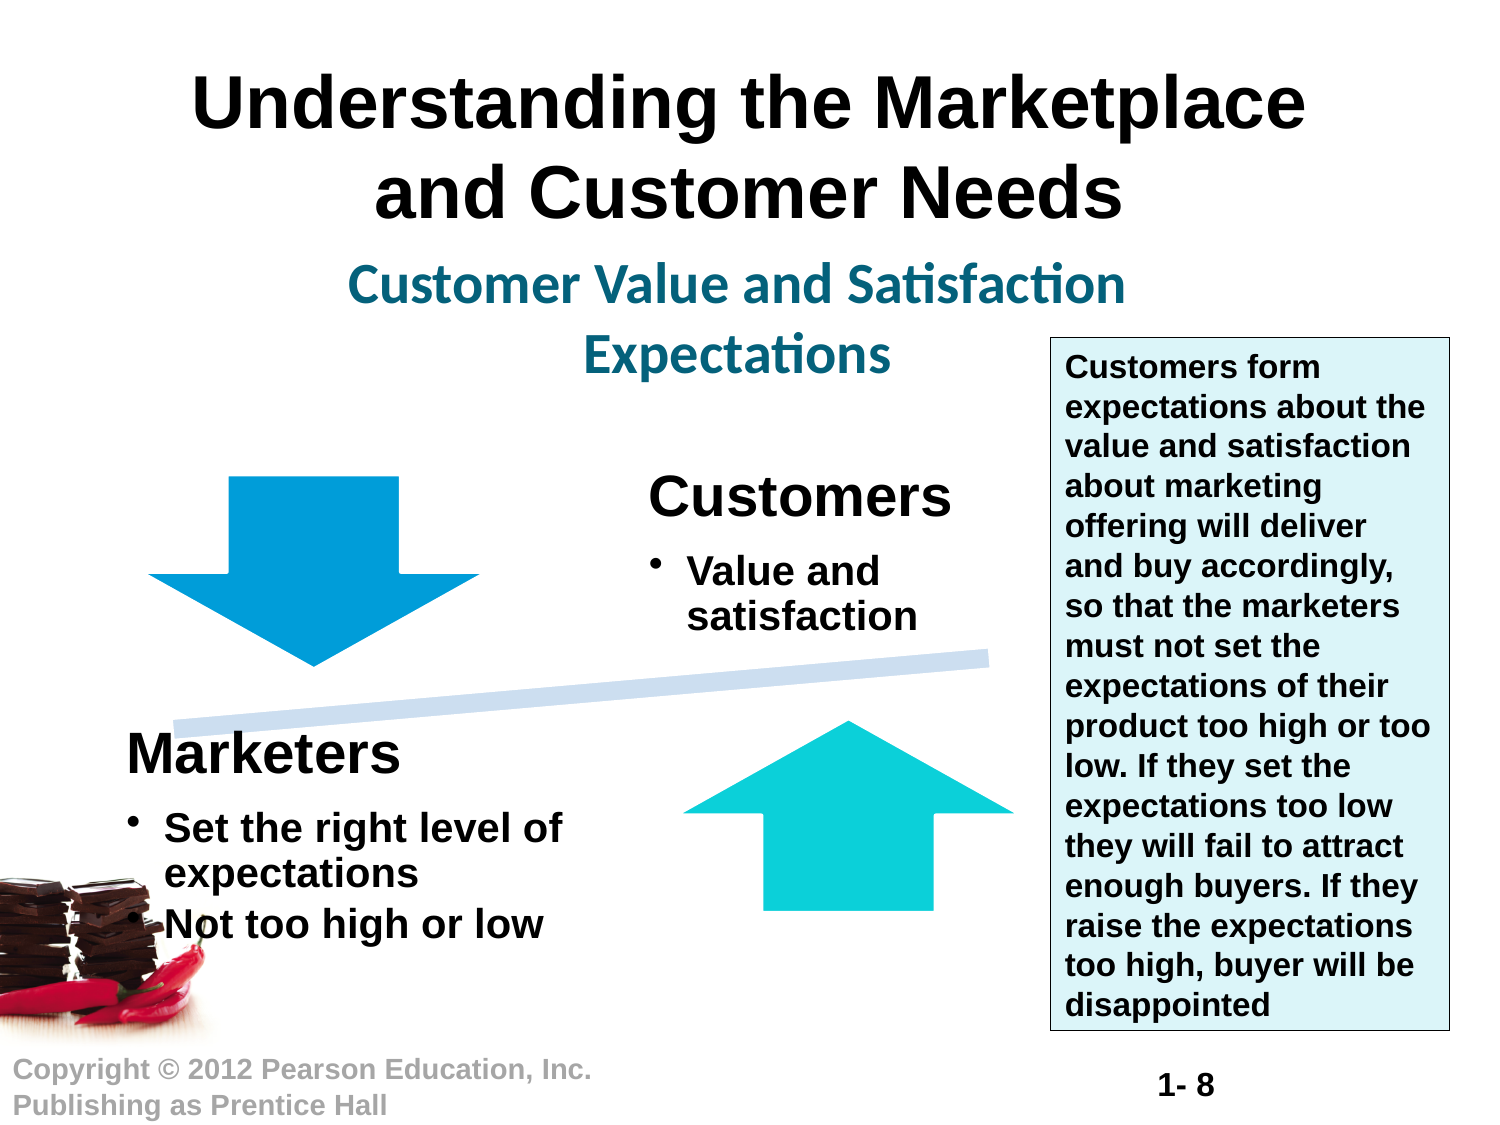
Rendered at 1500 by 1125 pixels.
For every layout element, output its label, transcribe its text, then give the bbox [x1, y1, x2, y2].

list Customer Value and Satisfaction Expectations [149, 237, 1326, 301]
picture [0, 938, 225, 1050]
title Understanding the Marketplace and Customer Needs [112, 49, 1388, 238]
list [0, 449, 1163, 938]
text_box Customers form expectations about the value and satisfaction about marketing offering will deliver and buy accordingly, so that the marketers must not set the expectations of their product too high or too low. If they set the expectations too low they will fail to attract enough buyers. If they raise the expectations too high, buyer will be disappointed [1050, 337, 1450, 1031]
